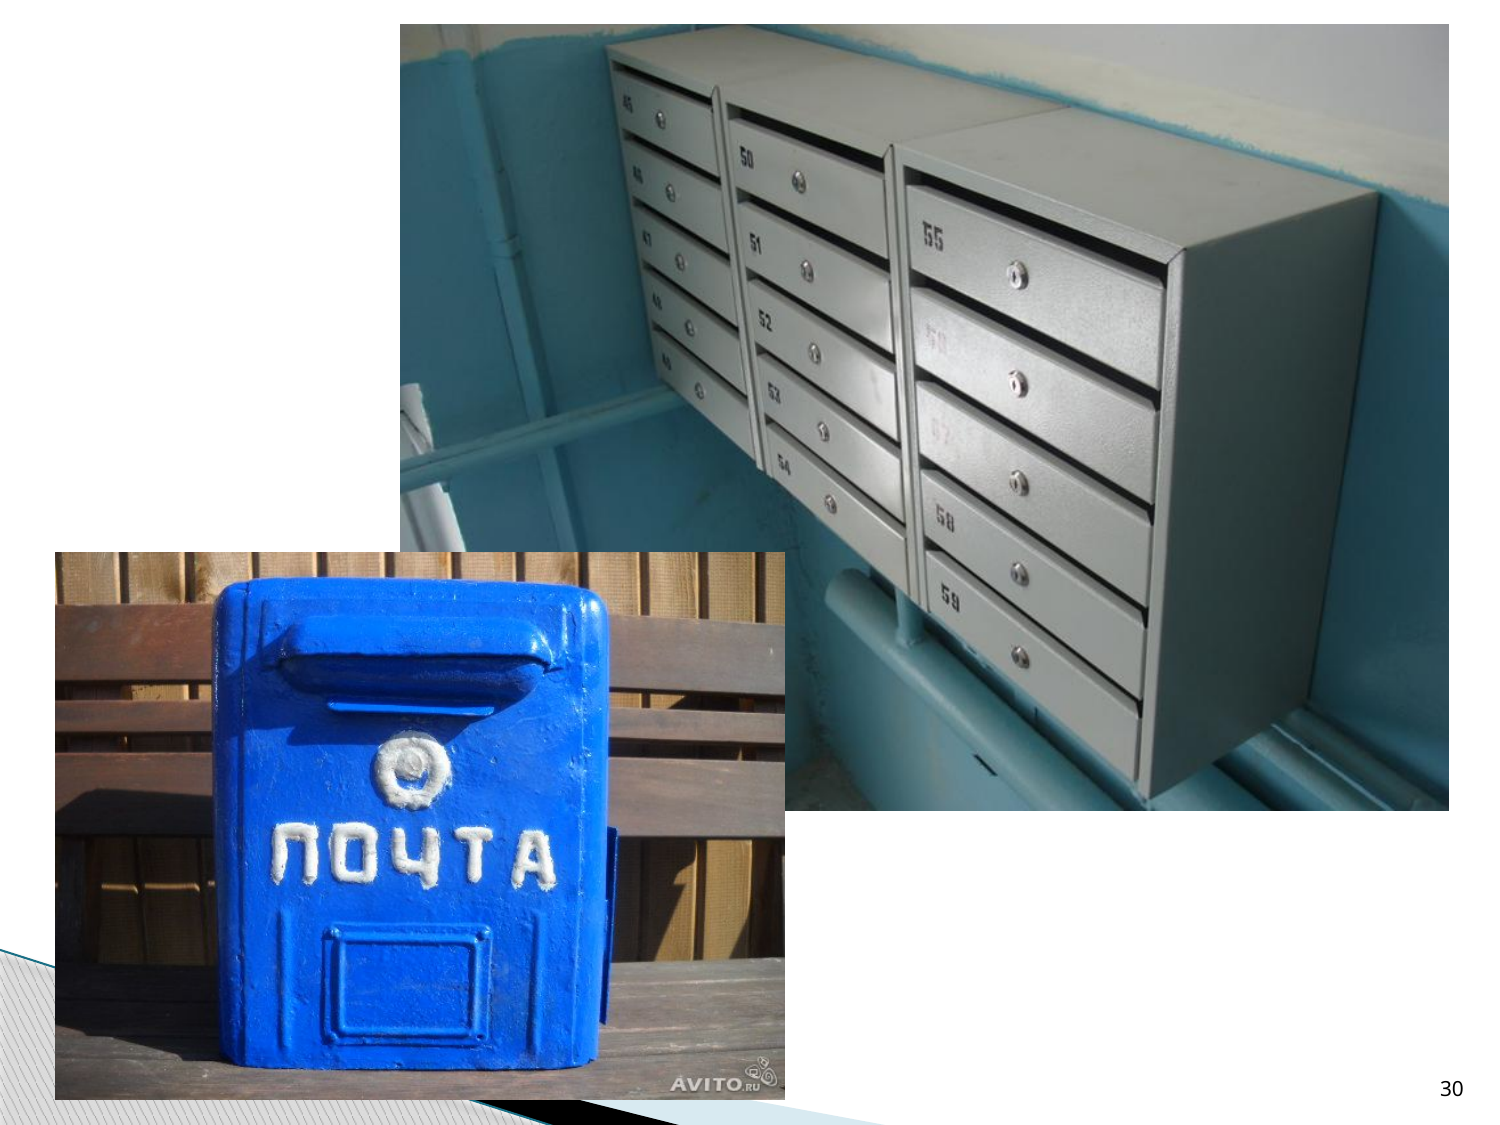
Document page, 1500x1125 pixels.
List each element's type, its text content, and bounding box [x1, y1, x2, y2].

slide_number 30 [1418, 1051, 1479, 1112]
picture [54, 24, 1449, 1100]
